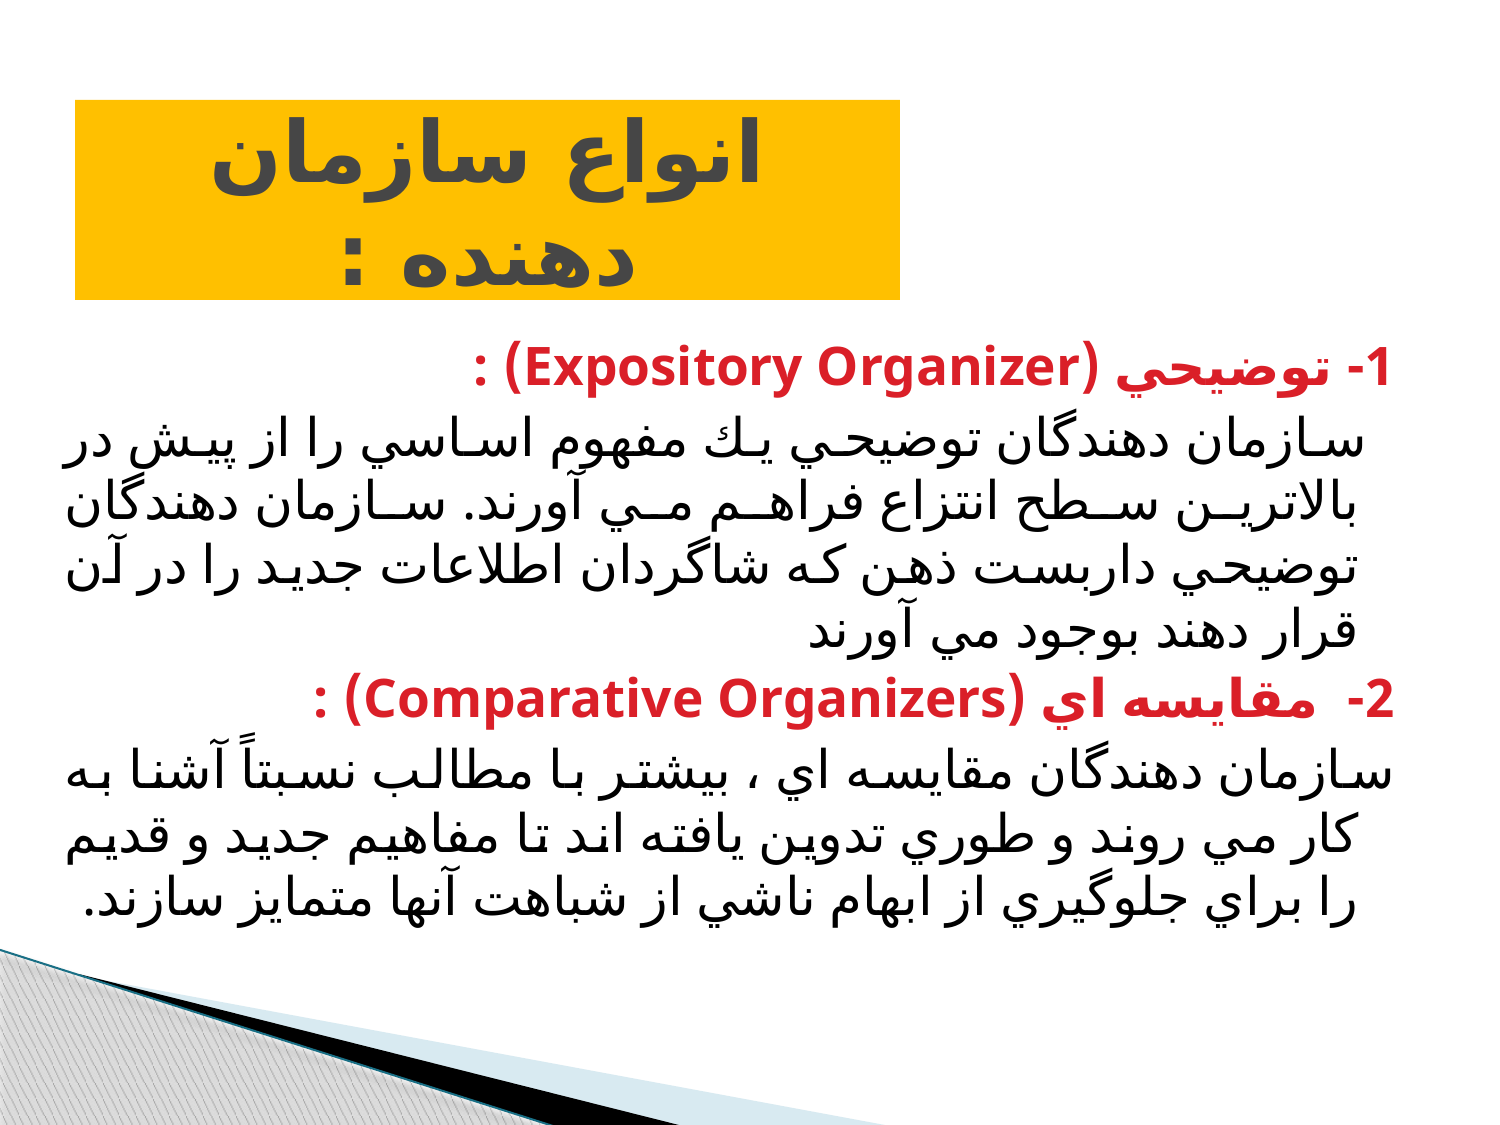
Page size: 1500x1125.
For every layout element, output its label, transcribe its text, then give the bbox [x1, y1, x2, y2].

list 1- توضيحي (Expository Organizer) : سازمان دهندگان توضيحي يك مفهوم اساسي را از پيش در بالاترين سطح انتزاع فراهم مي آورند. سازمان دهندگان توضيحي داربست ذهن كه شاگردان اطلاعات جديد را در آن قرار دهند بوجود مي آورند 2- مقايسه اي (Comparative Organizers) : سازمان دهندگان مقايسه اي ، بيشتر با مطالب نسبتاً آشنا به كار مي روند و طوري تدوين يافته اند تا مفاهيم جديد و قديم را براي جلوگيري از ابهام ناشي از شباهت آنها متمايز سازند. [50, 324, 1425, 1000]
title انواع سازمان دهنده : [75, 99, 900, 300]
